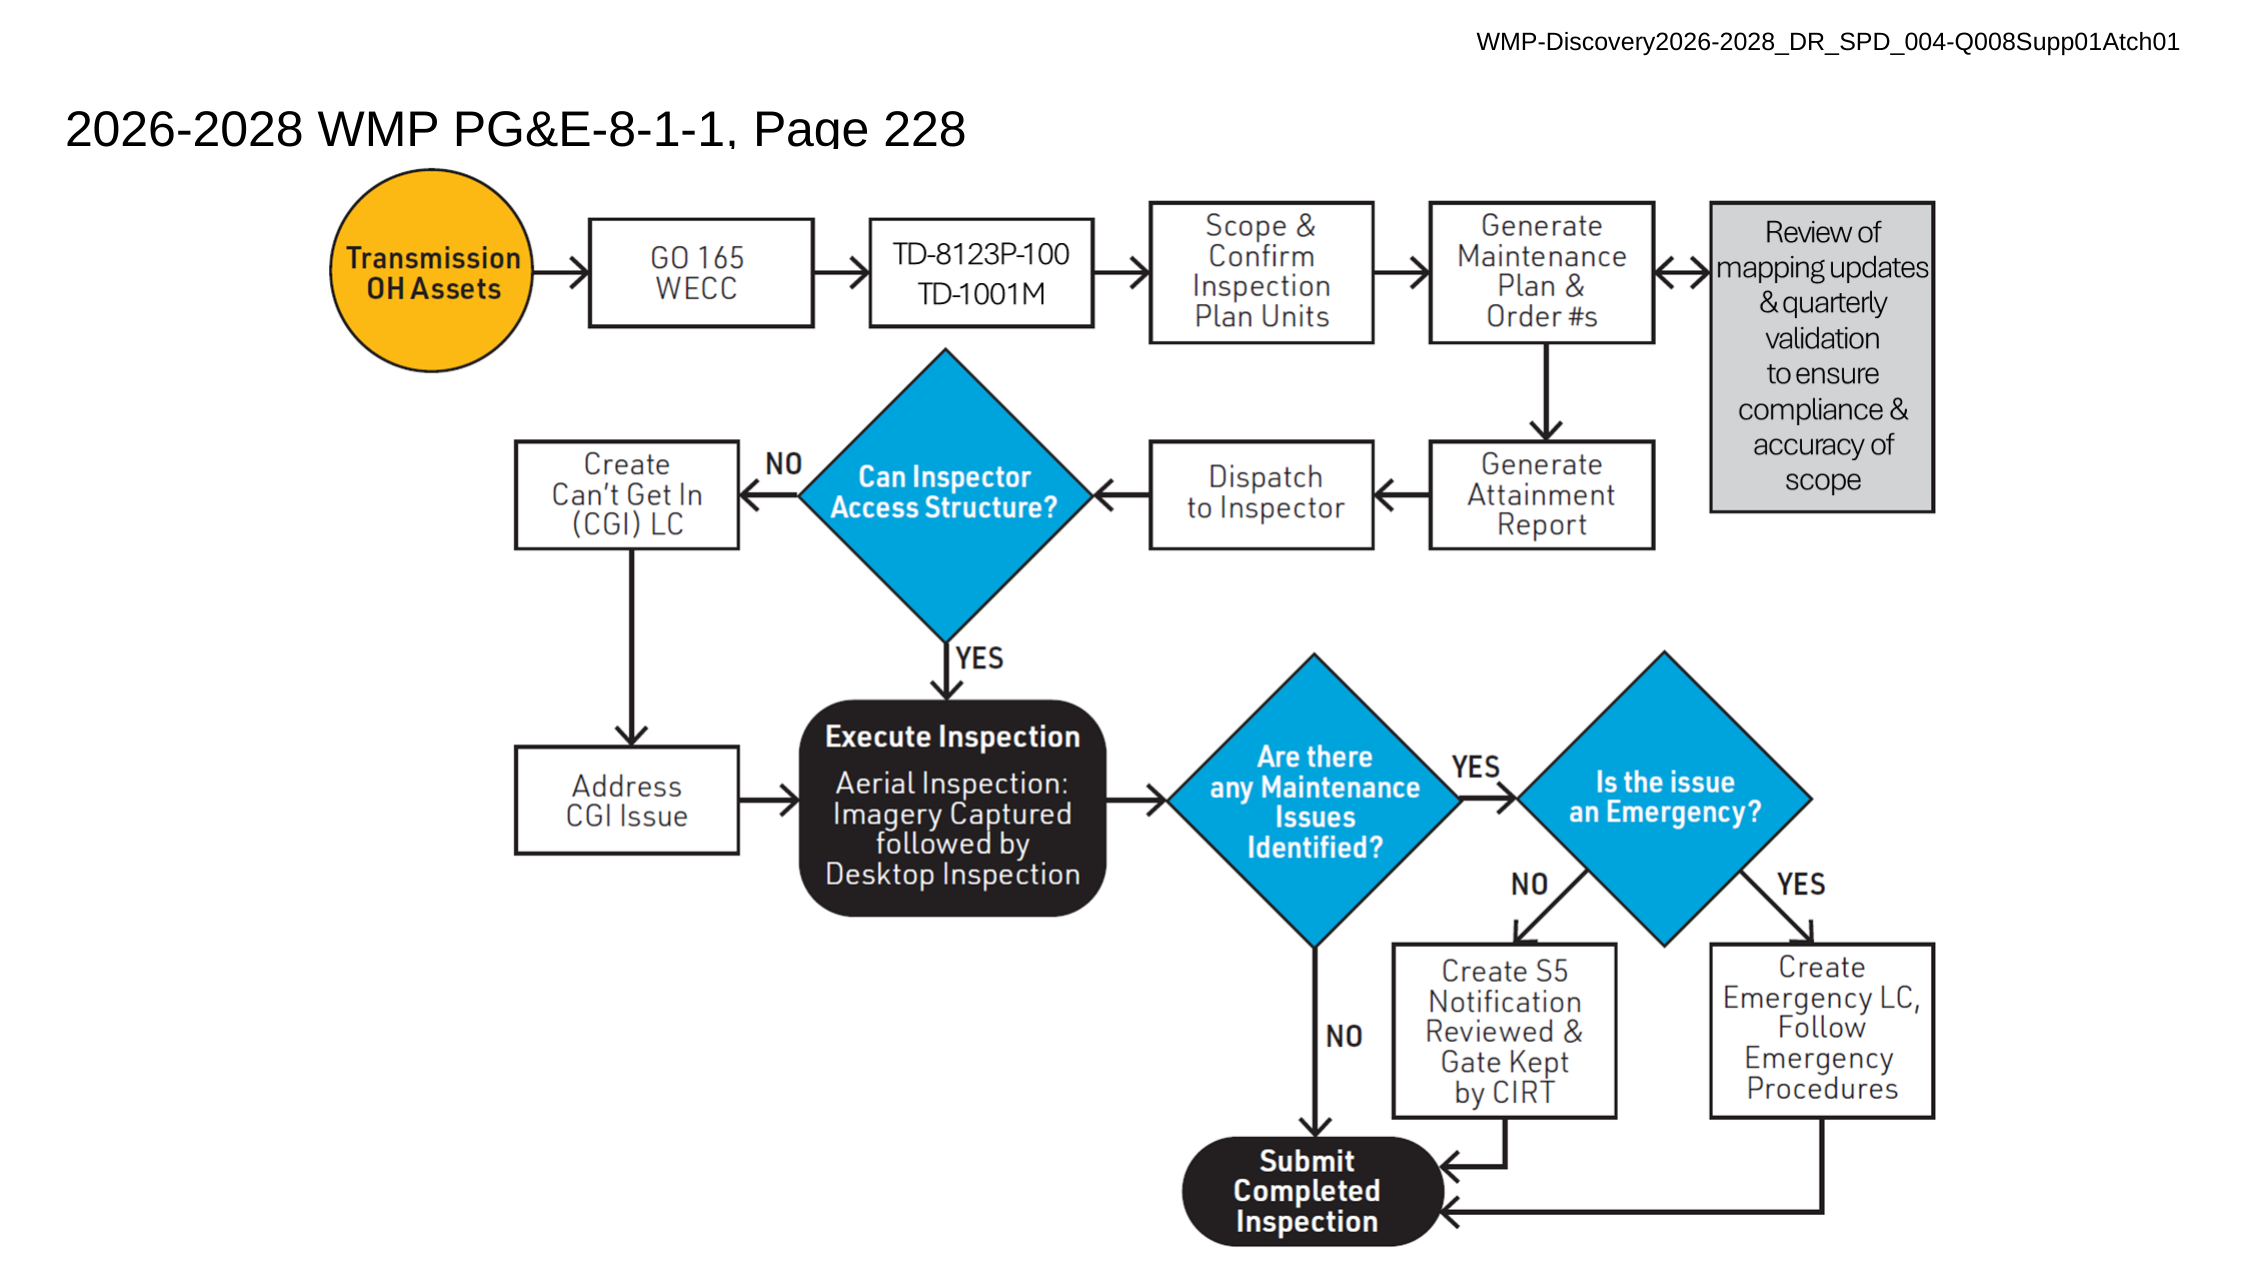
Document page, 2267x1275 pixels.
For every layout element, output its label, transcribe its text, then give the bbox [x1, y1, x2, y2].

text_box WMP-Discovery2026-2028_DR_SPD_004-Q008Supp01Atch01 [1461, 18, 2198, 63]
picture [307, 149, 1954, 1275]
title 2026-2028 WMP PG&E-8-1-1, Page 228 [50, 63, 2212, 198]
